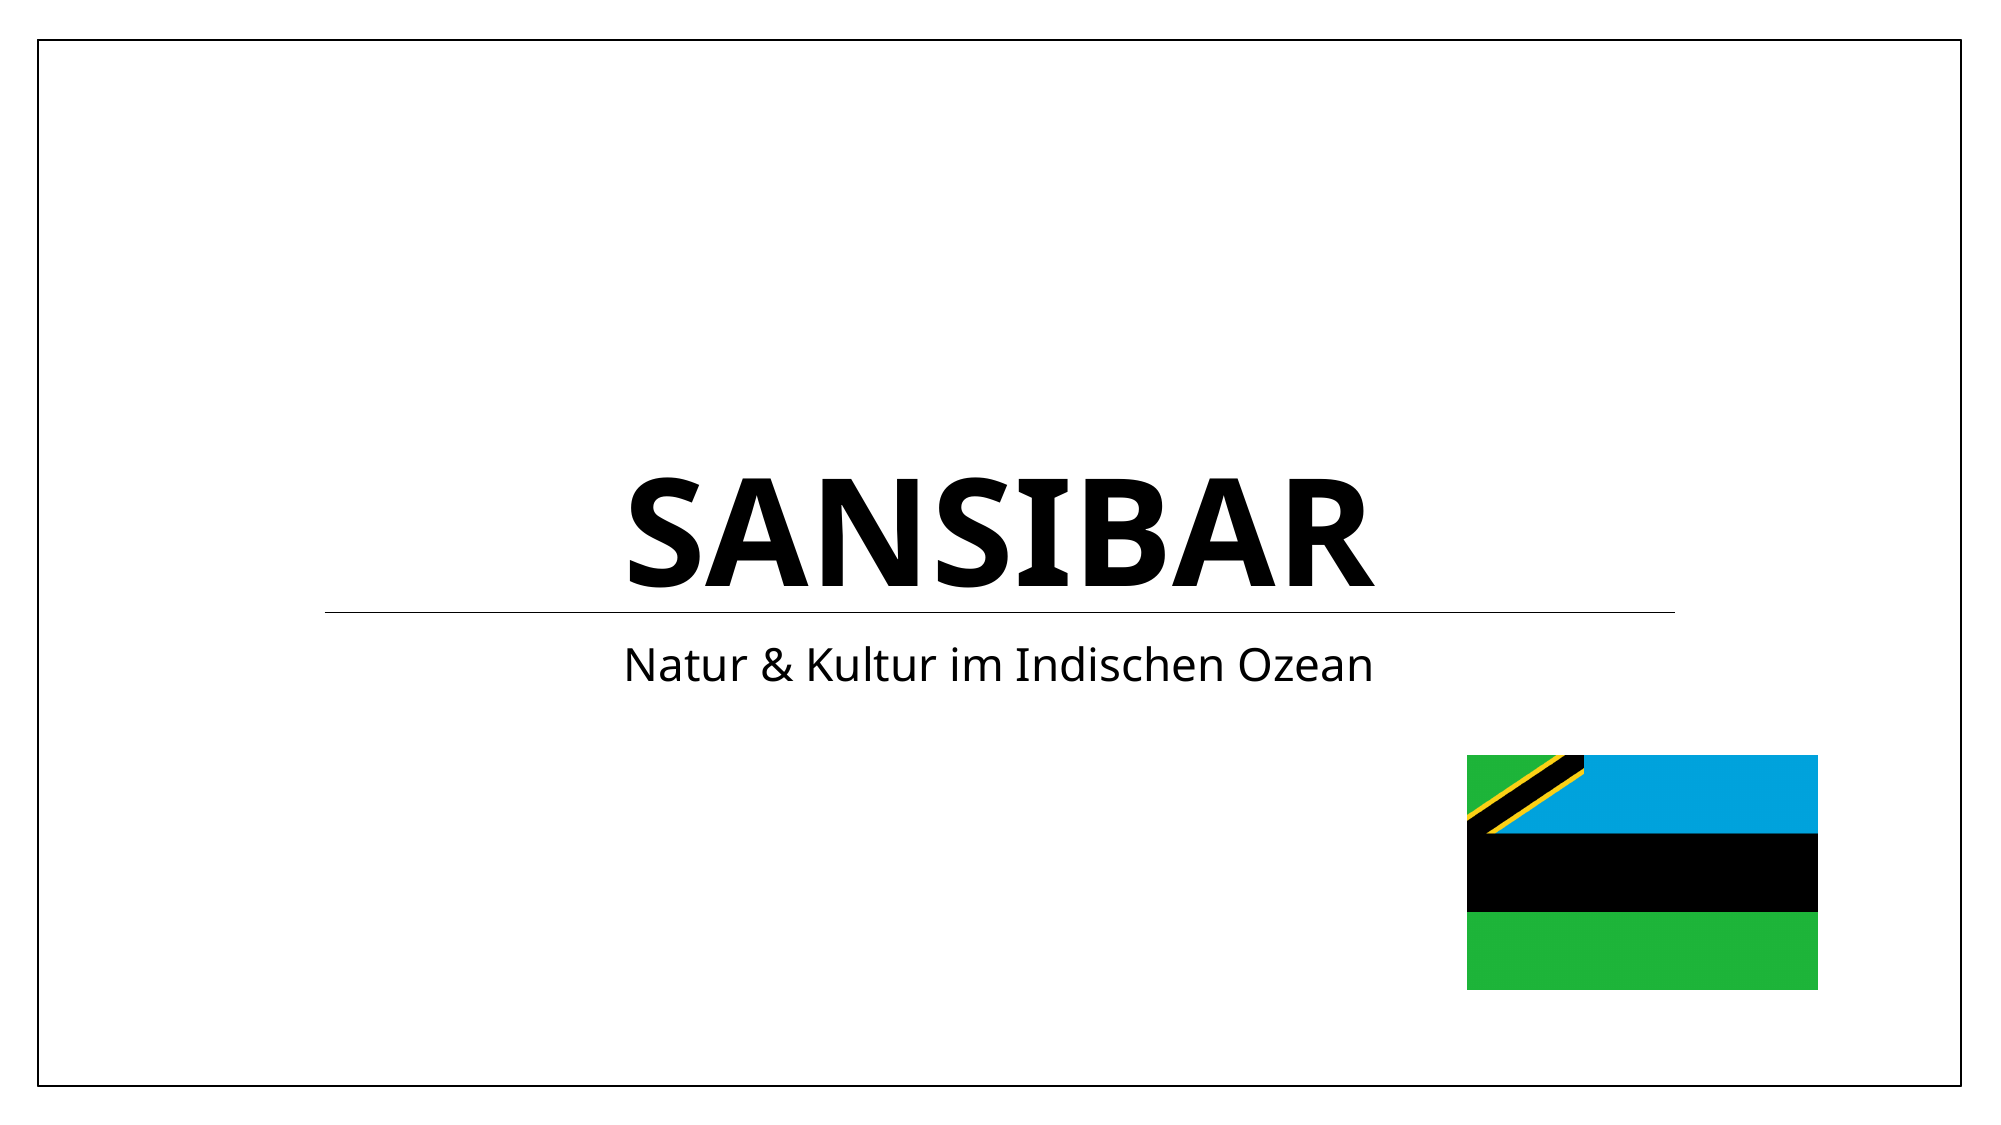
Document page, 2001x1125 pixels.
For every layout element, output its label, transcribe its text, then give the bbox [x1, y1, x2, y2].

picture [1466, 755, 1818, 990]
title Sansibar [182, 144, 1818, 625]
subtitle Natur & Kultur im Indischen Ozean [280, 634, 1719, 863]
